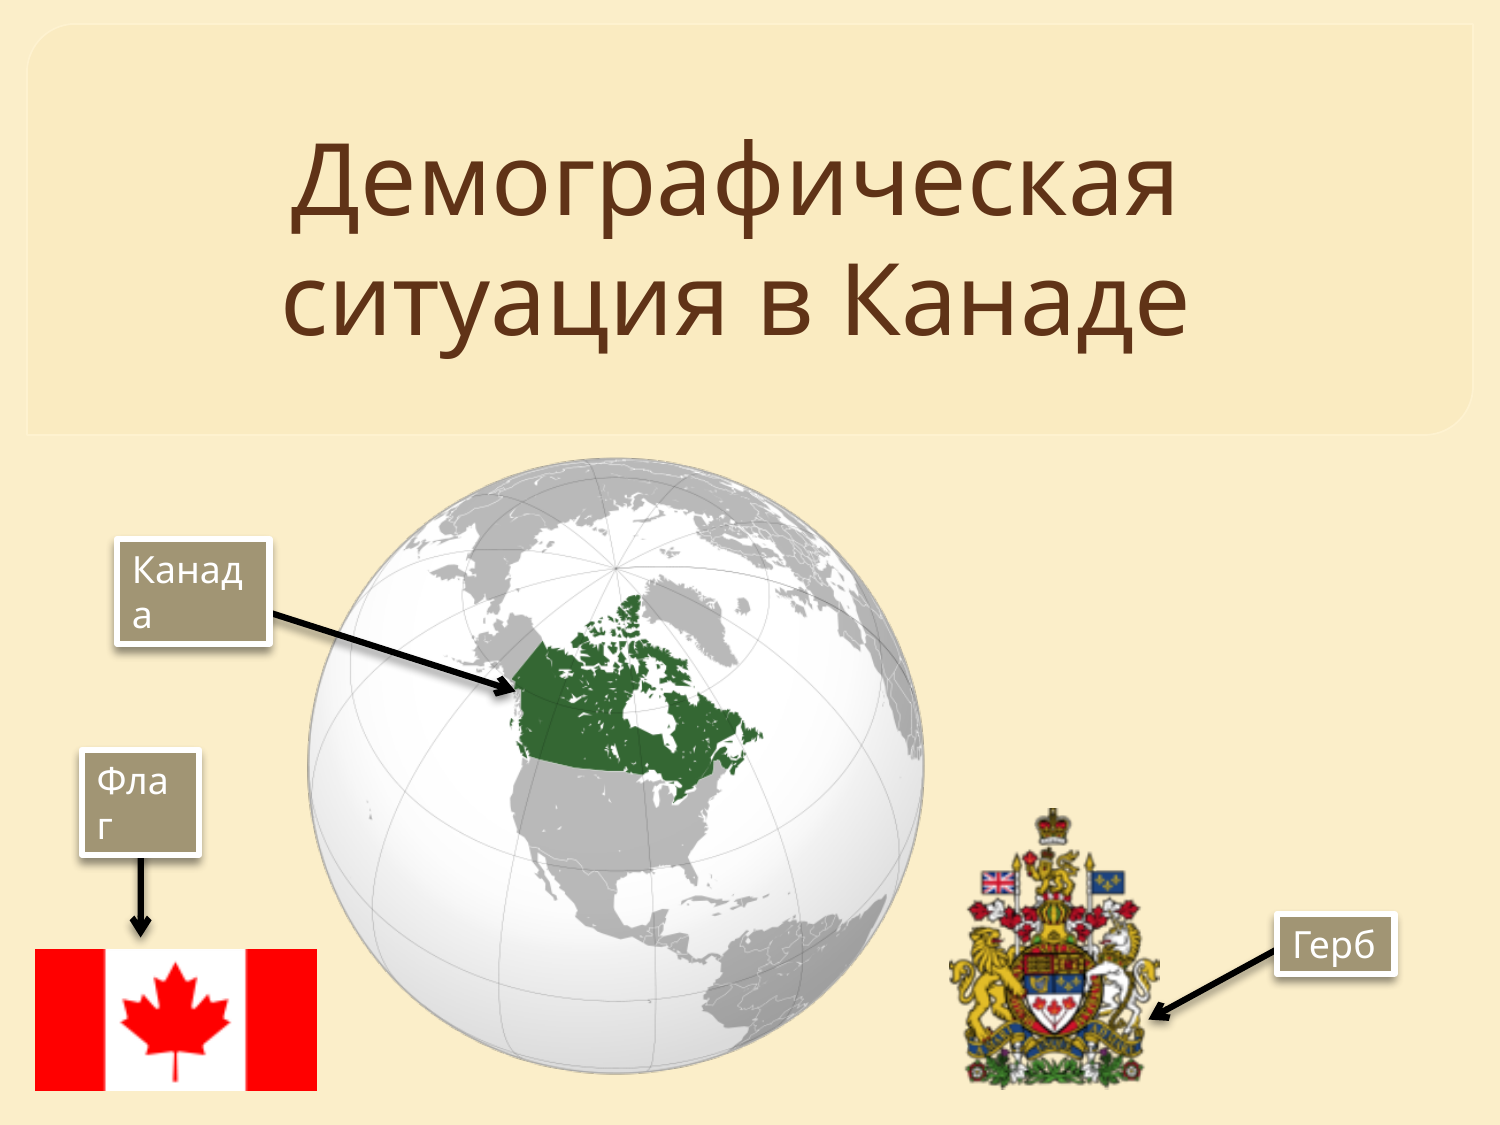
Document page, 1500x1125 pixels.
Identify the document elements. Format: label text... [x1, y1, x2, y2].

text_box Канада [114, 536, 273, 647]
picture [948, 808, 1160, 1091]
title Демографическая ситуация в Канаде [76, 62, 1427, 364]
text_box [1148, 948, 1278, 1020]
picture [34, 456, 926, 1091]
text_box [222, 597, 516, 692]
text_box Флаг [79, 747, 202, 858]
text_box Герб [1274, 911, 1398, 977]
